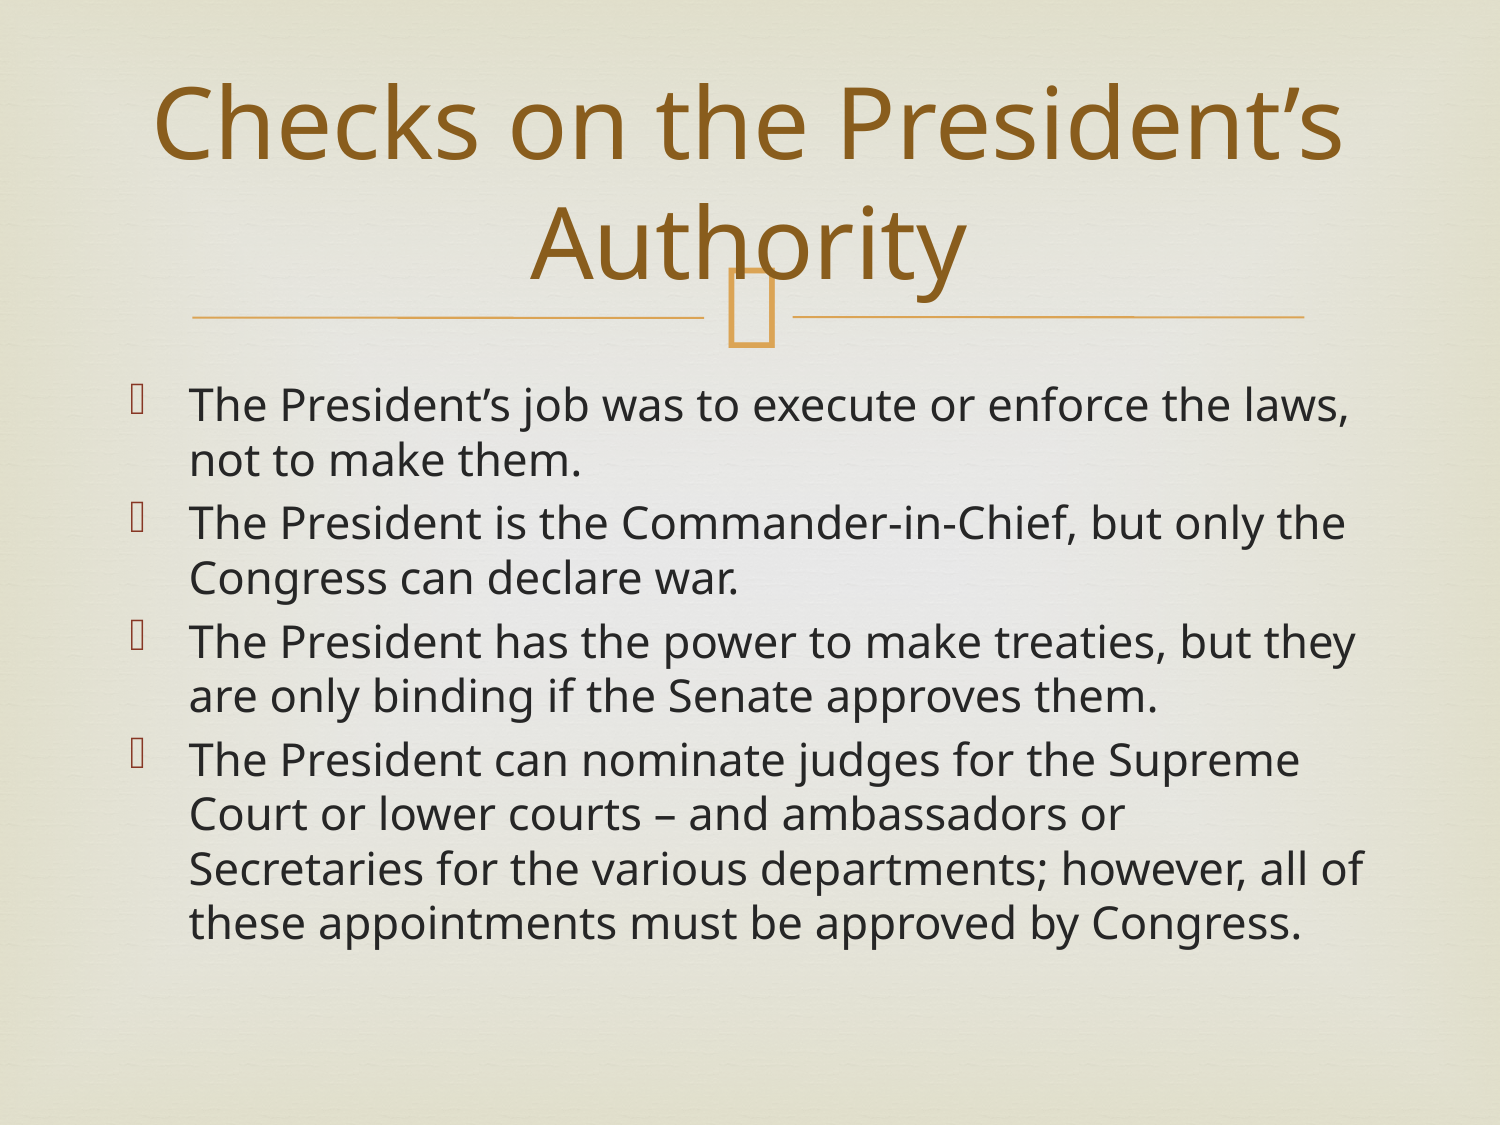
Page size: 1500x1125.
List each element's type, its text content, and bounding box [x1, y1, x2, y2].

title Checks on the President’s Authority [112, 93, 1386, 267]
list The President’s job was to execute or enforce the laws, not to make them. The President is the Commander-in-Chief, but only the Congress can declare war. The President has the power to make treaties, but they are only binding if the Senate approves them. The President can nominate judges for the Supreme Court or lower courts – and ambassadors or Secretaries for the various departments; however, all of these appointments must be approved by Congress. [114, 368, 1386, 1005]
